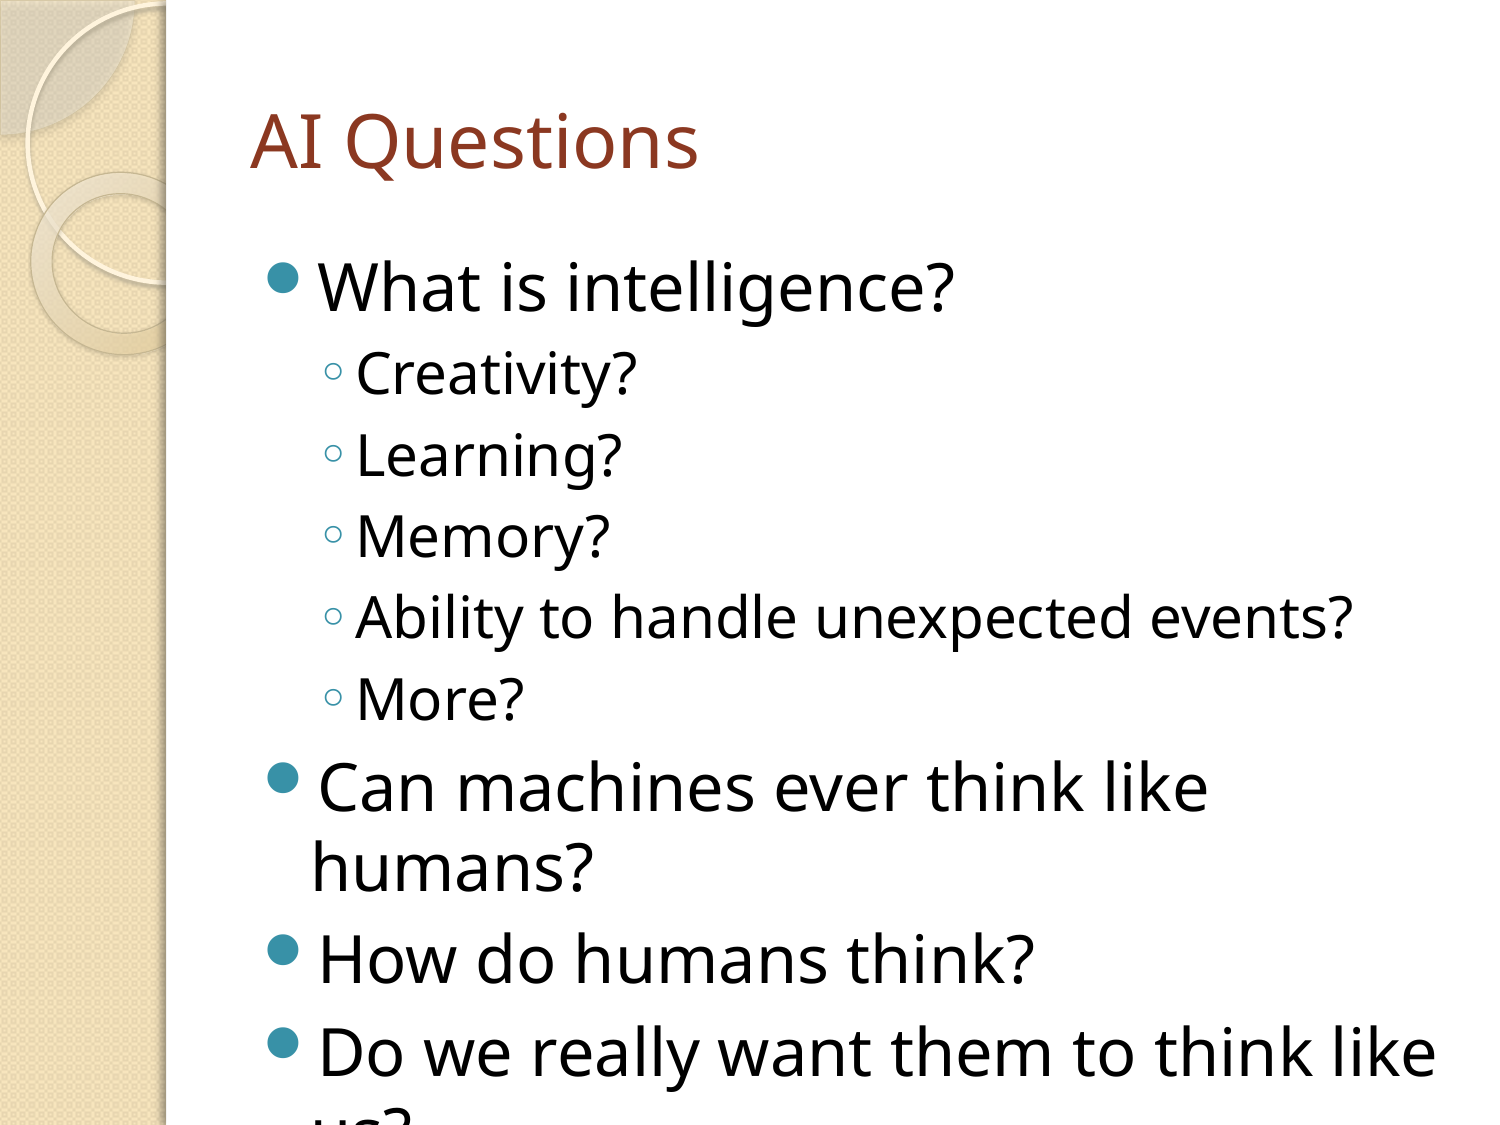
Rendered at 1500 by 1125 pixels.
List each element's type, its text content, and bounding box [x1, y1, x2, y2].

title AI Questions [235, 45, 1466, 233]
list What is intelligence? Creativity? Learning? Memory? Ability to handle unexpected events? More? Can machines ever think like humans? How do humans think? Do we really want them to think like us? [235, 237, 1466, 1025]
